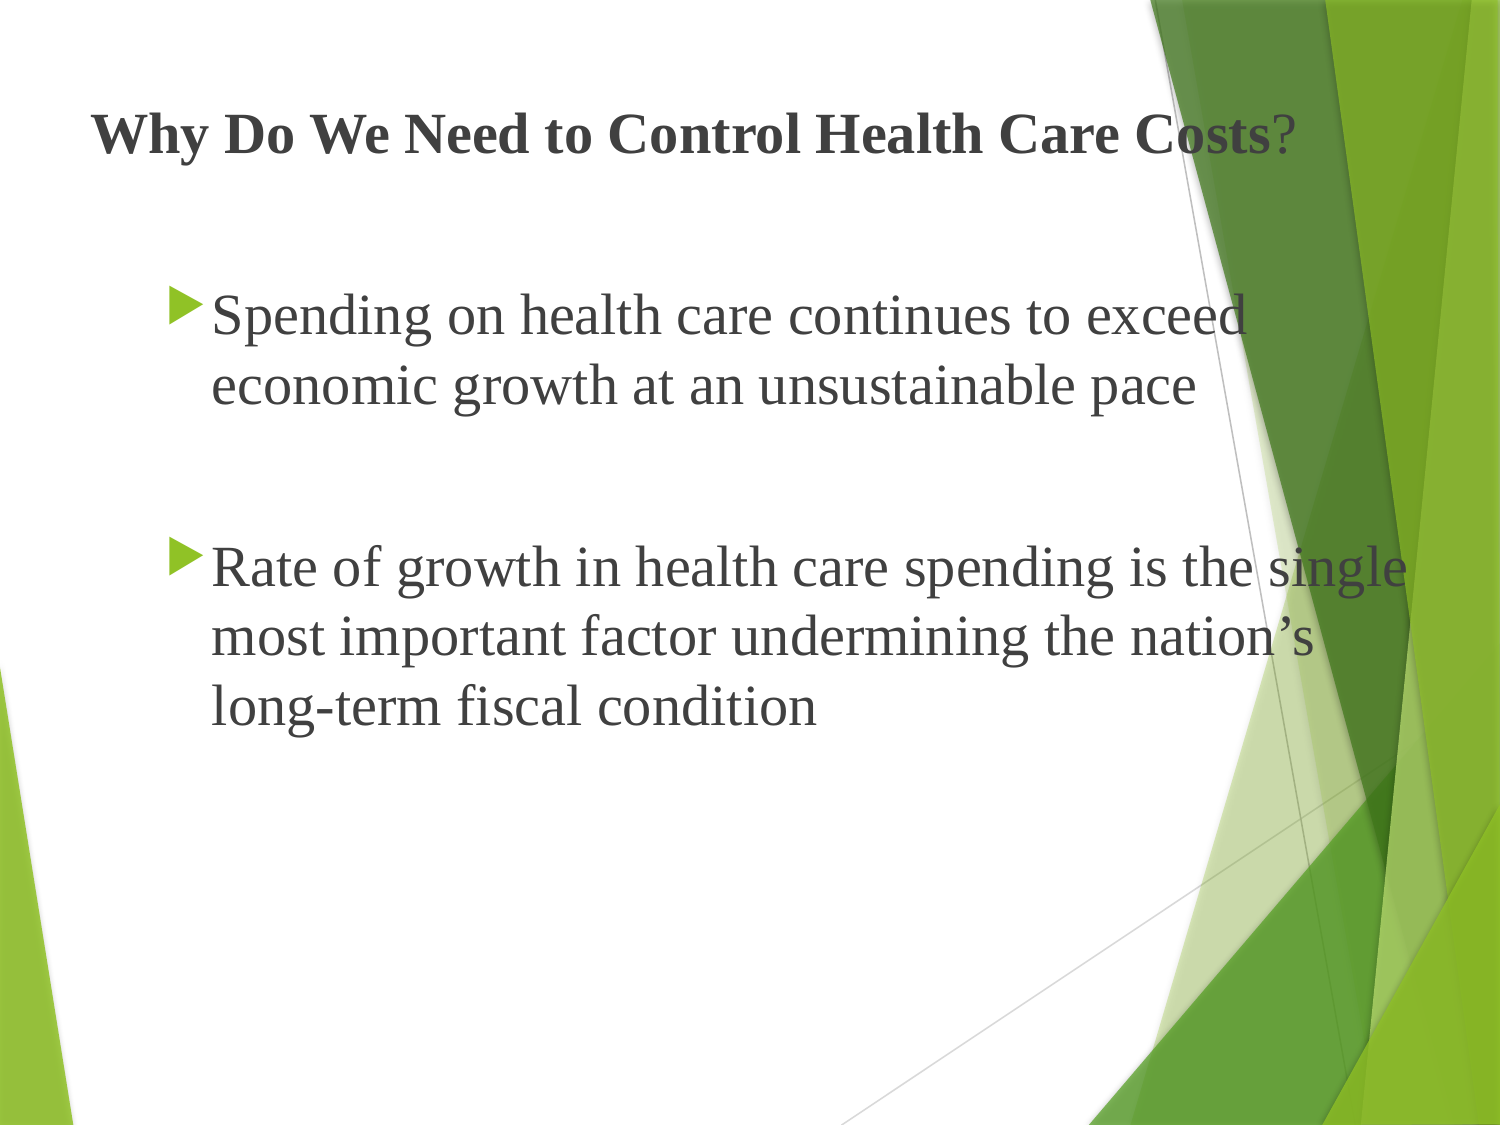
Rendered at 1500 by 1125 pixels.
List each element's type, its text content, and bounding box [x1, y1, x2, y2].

list Why Do We Need to Control Health Care Costs? Spending on health care continues to exceed economic growth at an unsustainable pace Rate of growth in health care spending is the single most important factor undermining the nation’s long-term fiscal condition [75, 87, 1425, 1005]
